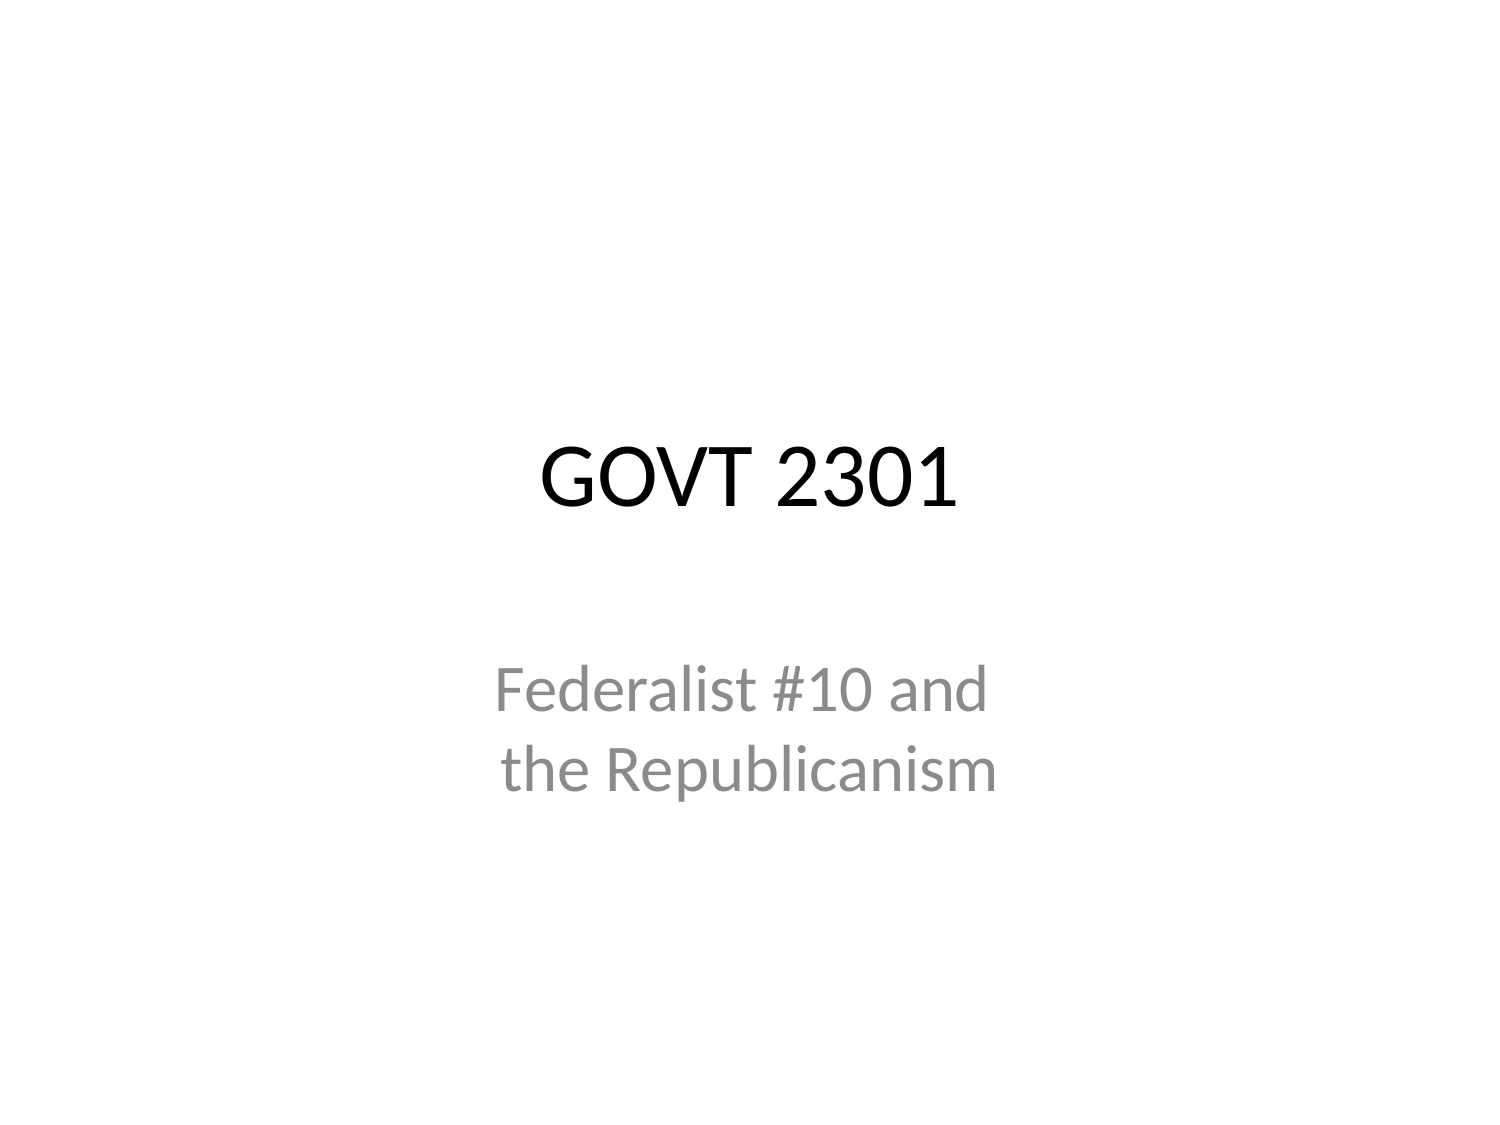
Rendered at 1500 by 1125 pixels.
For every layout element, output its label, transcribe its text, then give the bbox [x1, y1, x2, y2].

title GOVT 2301 [112, 349, 1388, 591]
subtitle Federalist #10 and the Republicanism [224, 637, 1276, 926]
